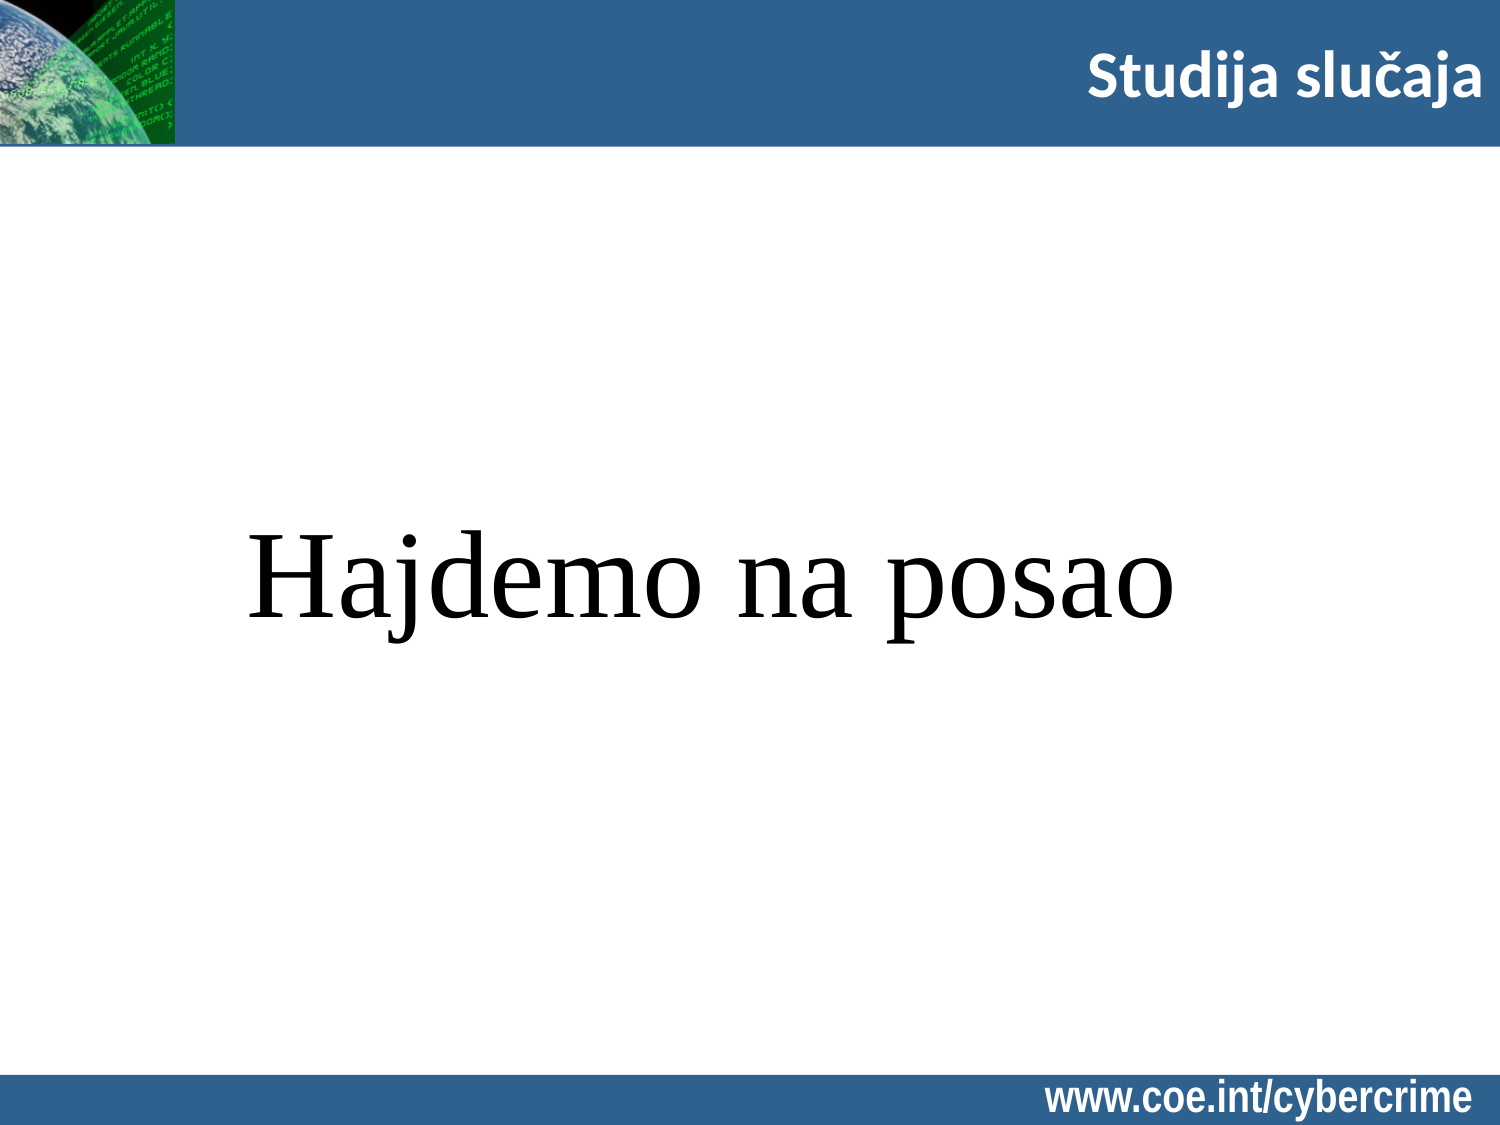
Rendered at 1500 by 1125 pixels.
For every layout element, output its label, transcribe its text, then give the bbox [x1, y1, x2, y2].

text_box Hajdemo na posao [1150, 485, 1405, 650]
text_box [0, 1073, 1030, 1125]
text_box Hajdemo na posao [232, 485, 349, 650]
text_box Studija slučaja [177, 0, 1500, 149]
picture [0, 0, 175, 144]
text_box www.coe.int/cybercrime [1030, 1059, 1500, 1125]
picture [354, 397, 1146, 728]
